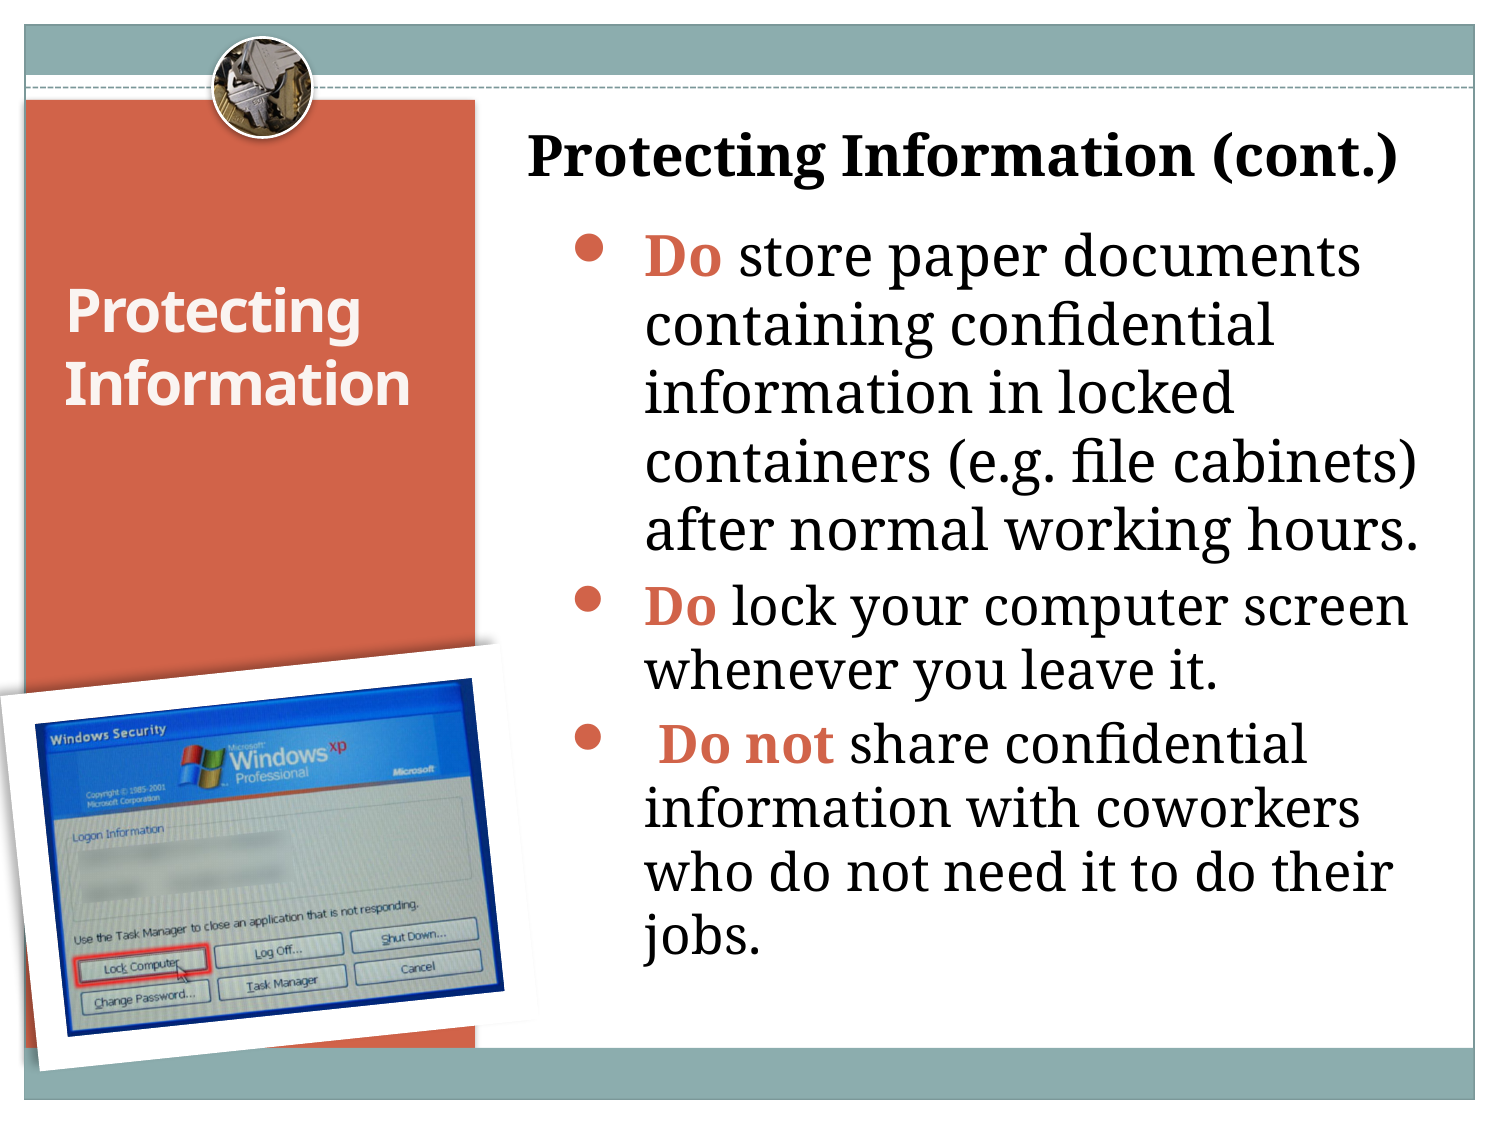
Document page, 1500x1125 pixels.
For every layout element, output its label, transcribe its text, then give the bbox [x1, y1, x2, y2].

list Protecting Information (cont.) Do store paper documents containing confidential information in locked containers (e.g. file cabinets) after normal working hours. Do lock your computer screen whenever you leave it. Do not share confidential information with coworkers who do not need it to do their jobs. [512, 112, 1438, 1000]
picture [214, 39, 311, 136]
picture [35, 679, 504, 1036]
title Protecting Information [50, 174, 463, 425]
